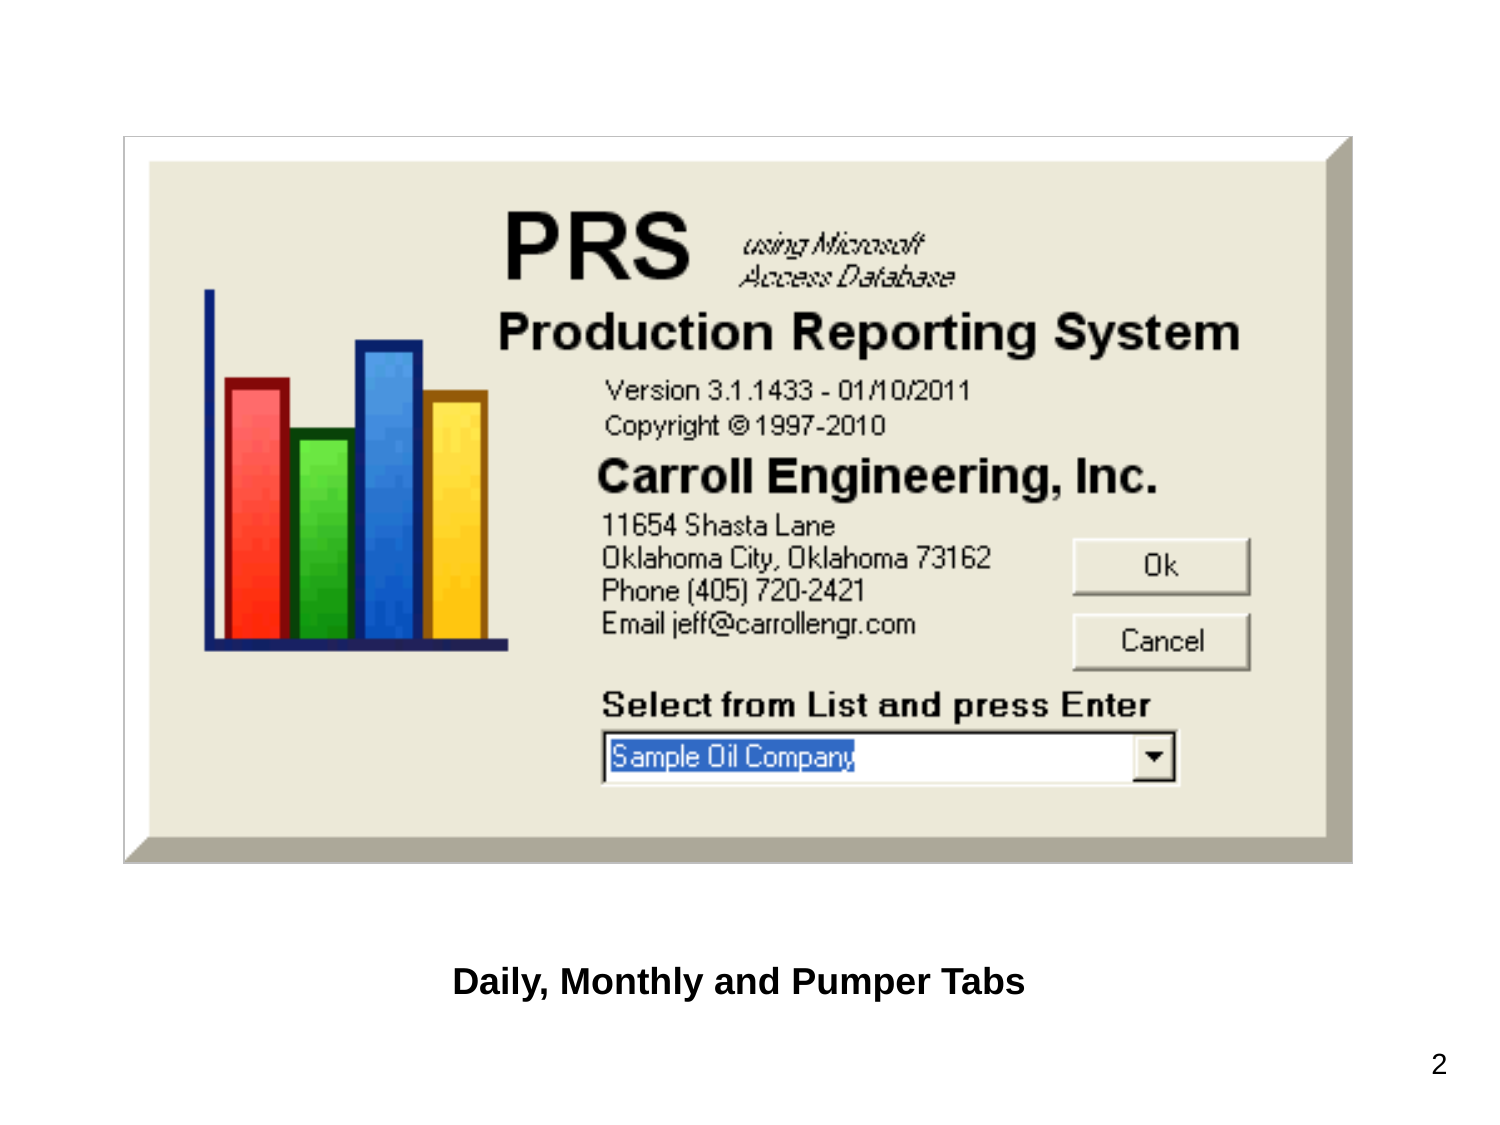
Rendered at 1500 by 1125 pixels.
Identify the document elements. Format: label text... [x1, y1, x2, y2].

picture [124, 137, 1352, 863]
text_box Daily, Monthly and Pumper Tabs [437, 949, 1088, 1010]
slide_number 2 [1374, 1037, 1463, 1089]
